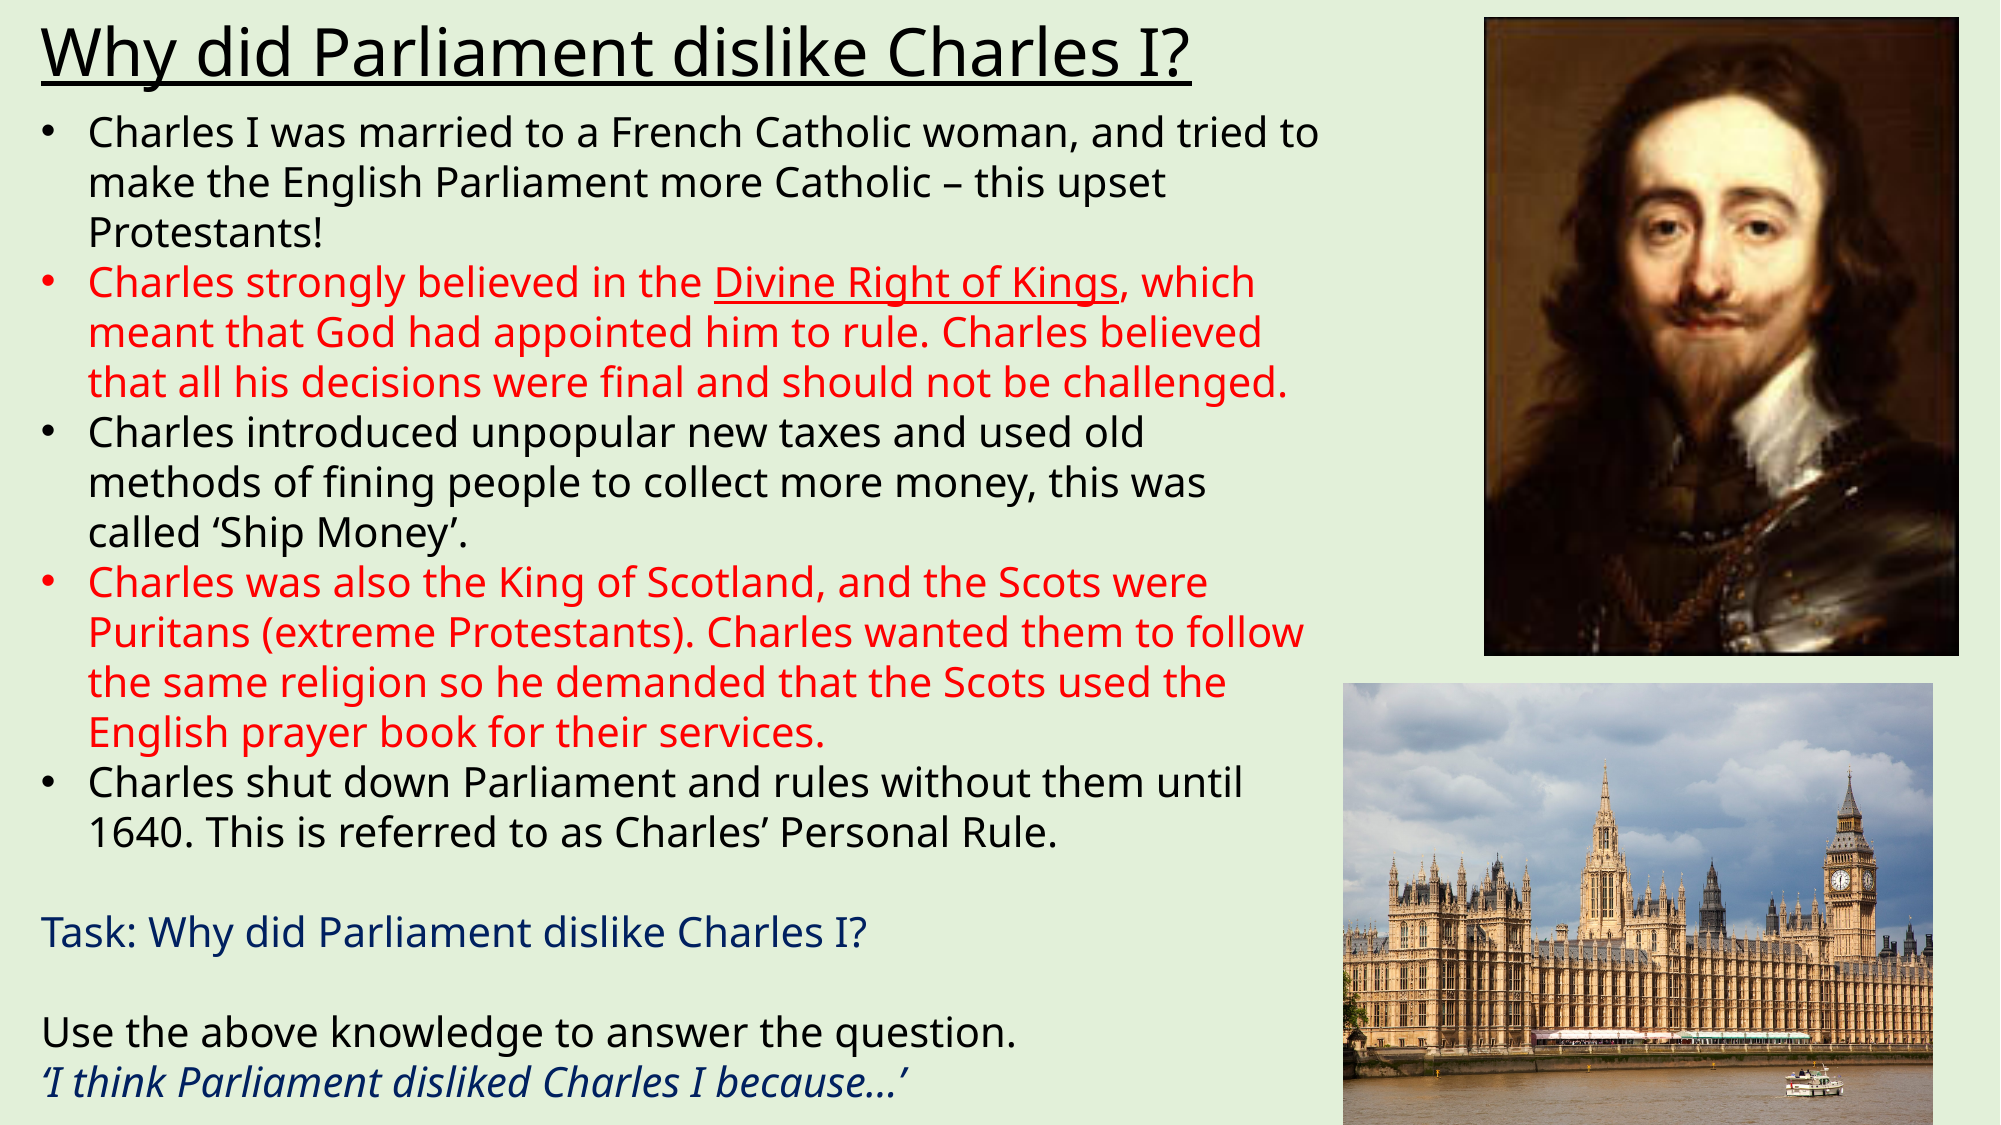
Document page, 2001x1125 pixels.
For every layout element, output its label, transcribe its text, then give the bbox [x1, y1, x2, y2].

text_box Charles I was married to a French Catholic woman, and tried to make the English Parliament more Catholic – this upset Protestants! Charles strongly believed in the Divine Right of Kings, which meant that God had appointed him to rule. Charles believed that all his decisions were final and should not be challenged. Charles introduced unpopular new taxes and used old methods of fining people to collect more money, this was called ‘Ship Money’. Charles was also the King of Scotland, and the Scots were Puritans (extreme Protestants). Charles wanted them to follow the same religion so he demanded that the Scots used the English prayer book for their services. Charles shut down Parliament and rules without them until 1640. This is referred to as Charles’ Personal Rule. Task: Why did Parliament dislike Charles I? Use the above knowledge to answer the question. ‘I think Parliament disliked Charles I because…’ [26, 98, 1344, 1125]
picture [1484, 17, 1959, 656]
picture [1343, 683, 1933, 1125]
text_box Why did Parliament dislike Charles I? [26, 2, 1257, 97]
